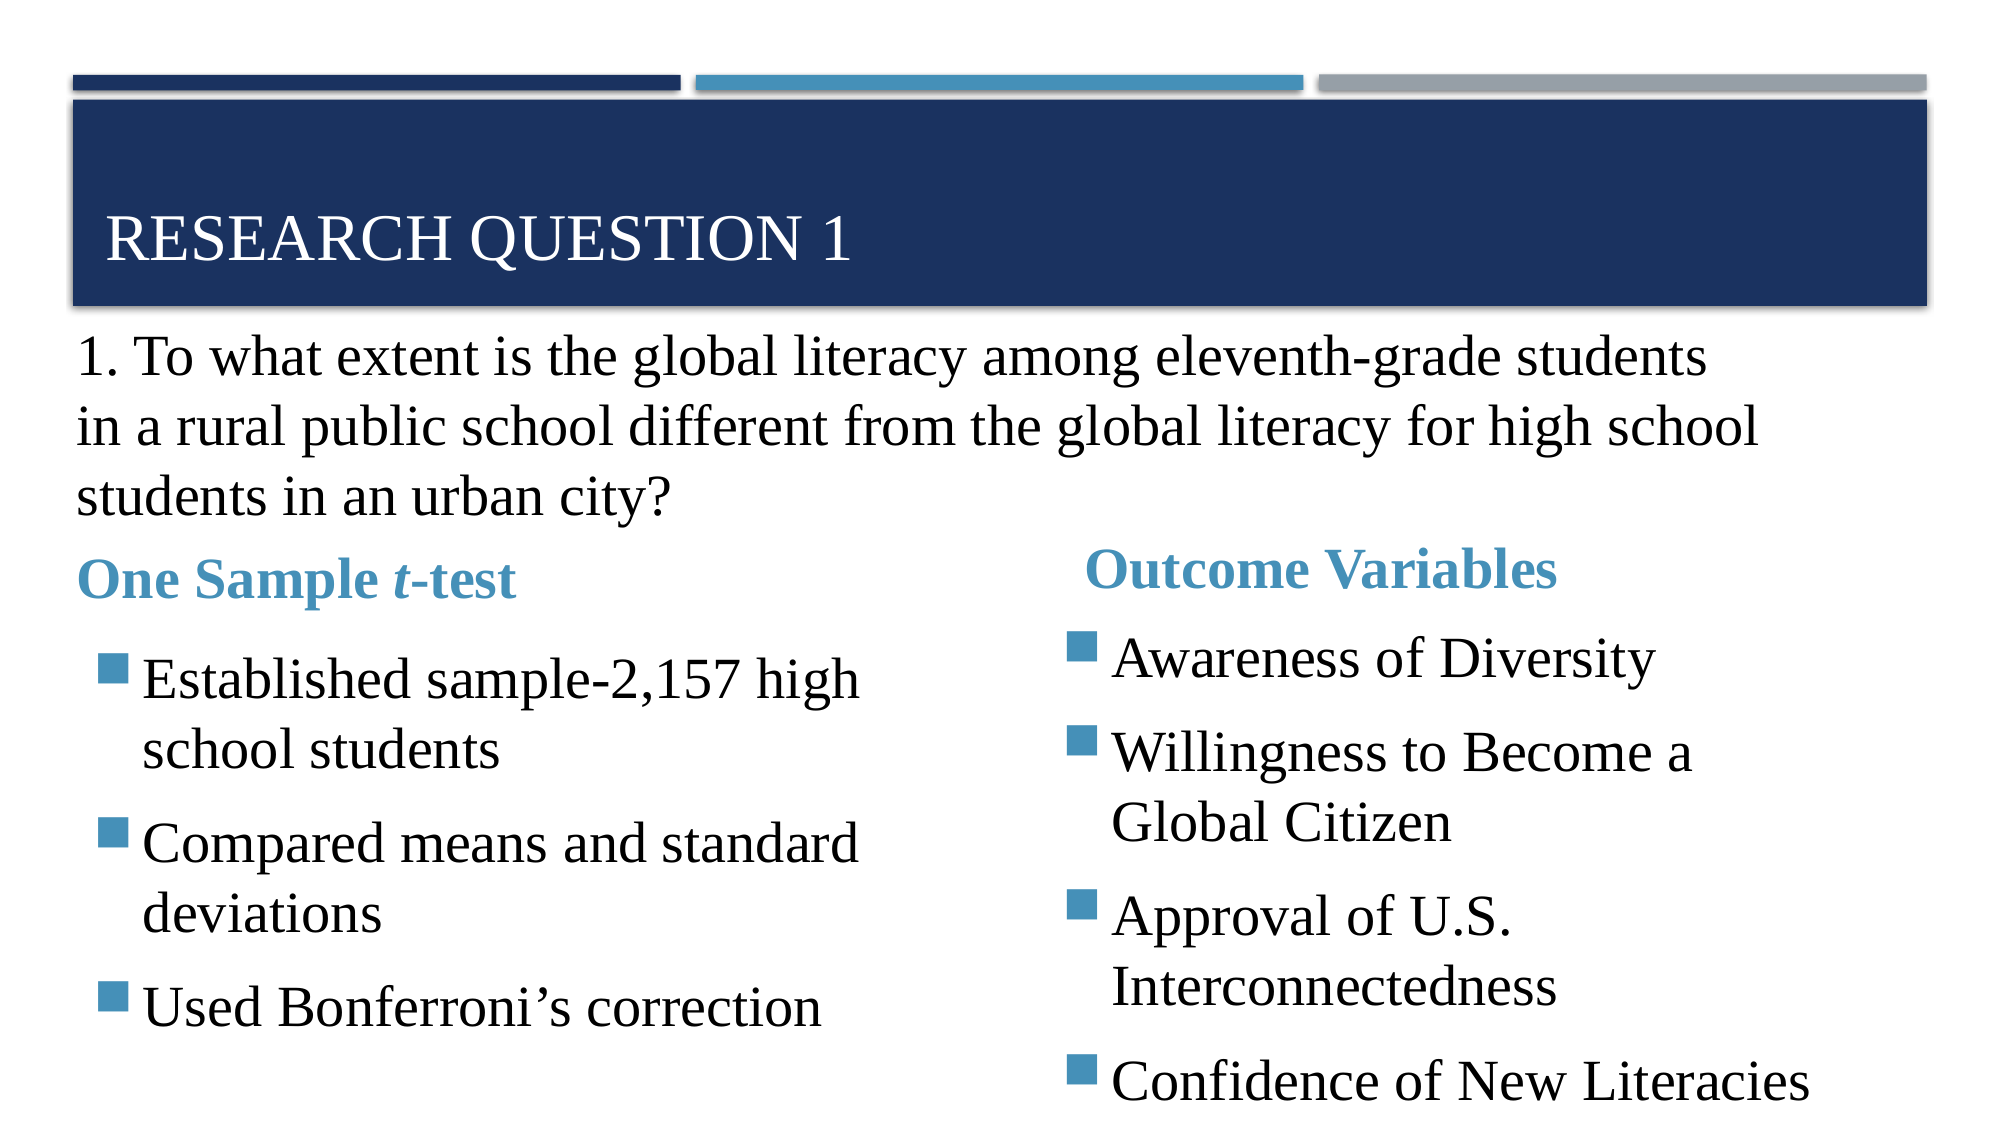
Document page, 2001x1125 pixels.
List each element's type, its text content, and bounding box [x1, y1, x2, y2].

list Established sample-2,157 high school students Compared means and standard deviations Used Bonferroni’s correction [77, 633, 963, 1115]
title 1. To what extent is the global literacy among eleventh-grade students in a rural public school different from the global literacy for high school students in an urban city? [61, 492, 2000, 655]
list Outcome Variables [1069, 517, 1904, 608]
list Awareness of Diversity Willingness to Become a Global Citizen Approval of U.S. Interconnectedness Confidence of New Literacies [993, 611, 1878, 1093]
list One Sample t-test [61, 529, 897, 618]
text_box Research Question 1 [90, 186, 950, 281]
